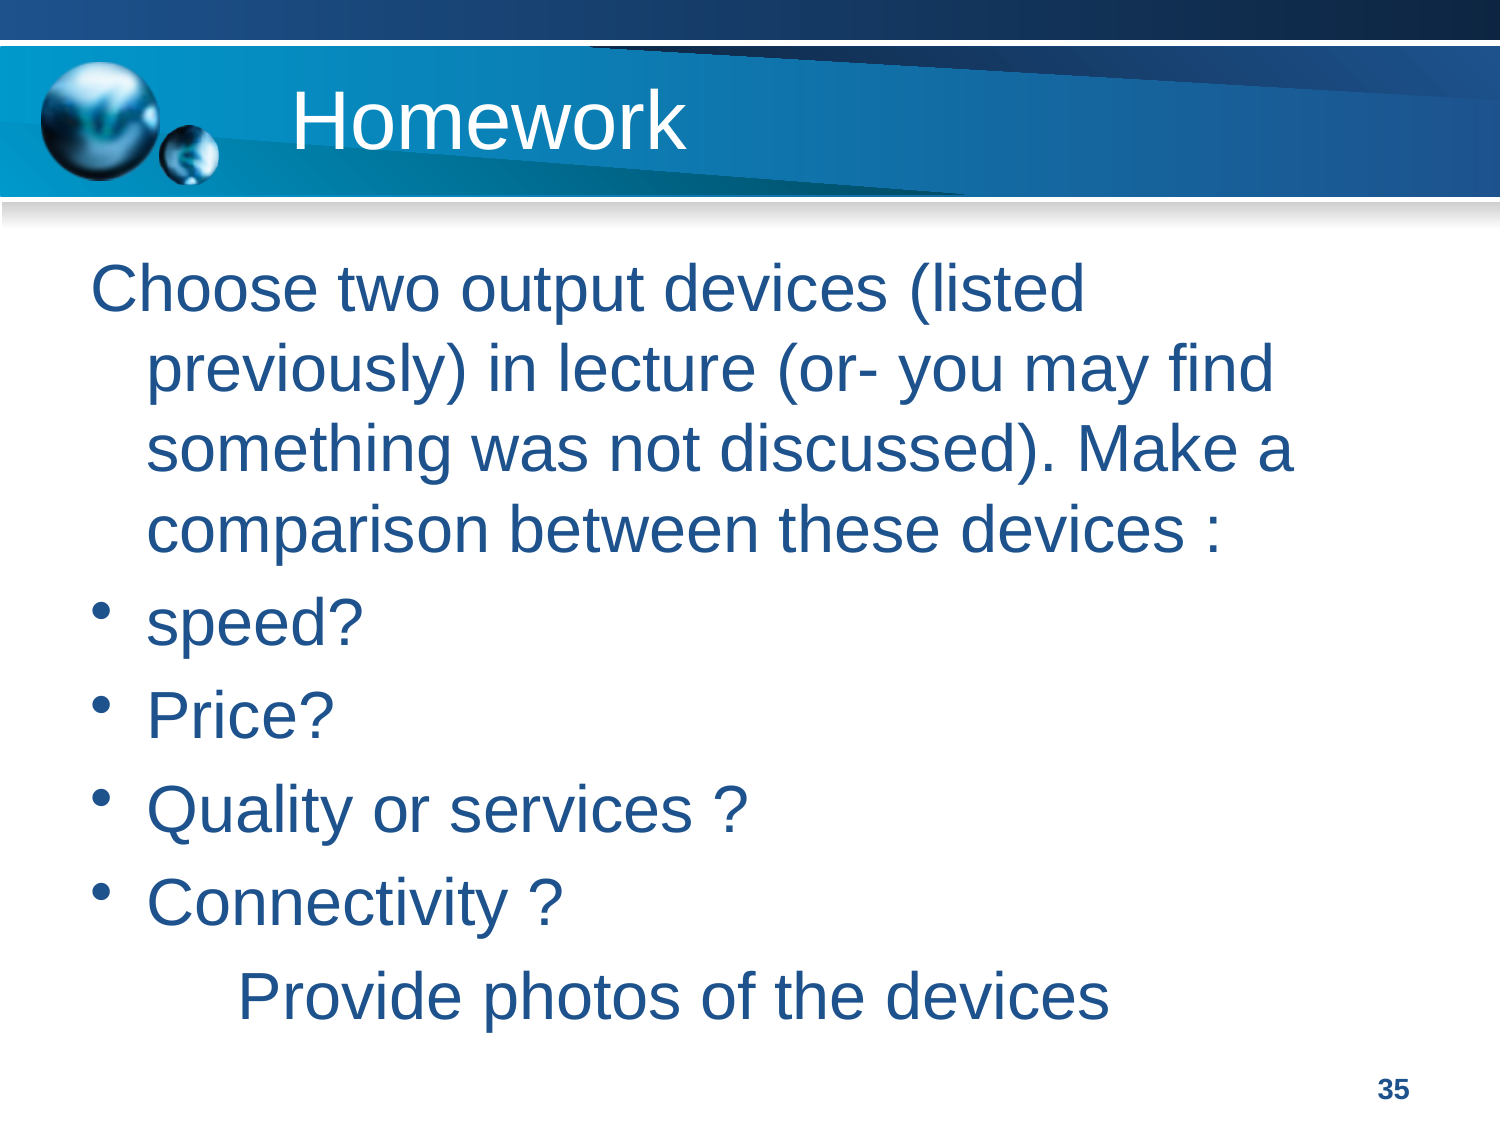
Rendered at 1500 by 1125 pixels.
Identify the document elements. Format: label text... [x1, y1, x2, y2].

list Choose two output devices (listed previously) in lecture (or- you may find something was not discussed). Make a comparison between these devices : speed? Price? Quality or services ? Connectivity ? Provide photos of the devices [74, 237, 1426, 1050]
title Homework [274, 44, 1363, 188]
picture [160, 126, 218, 184]
picture [42, 63, 159, 180]
slide_number 35 [1074, 1062, 1426, 1103]
